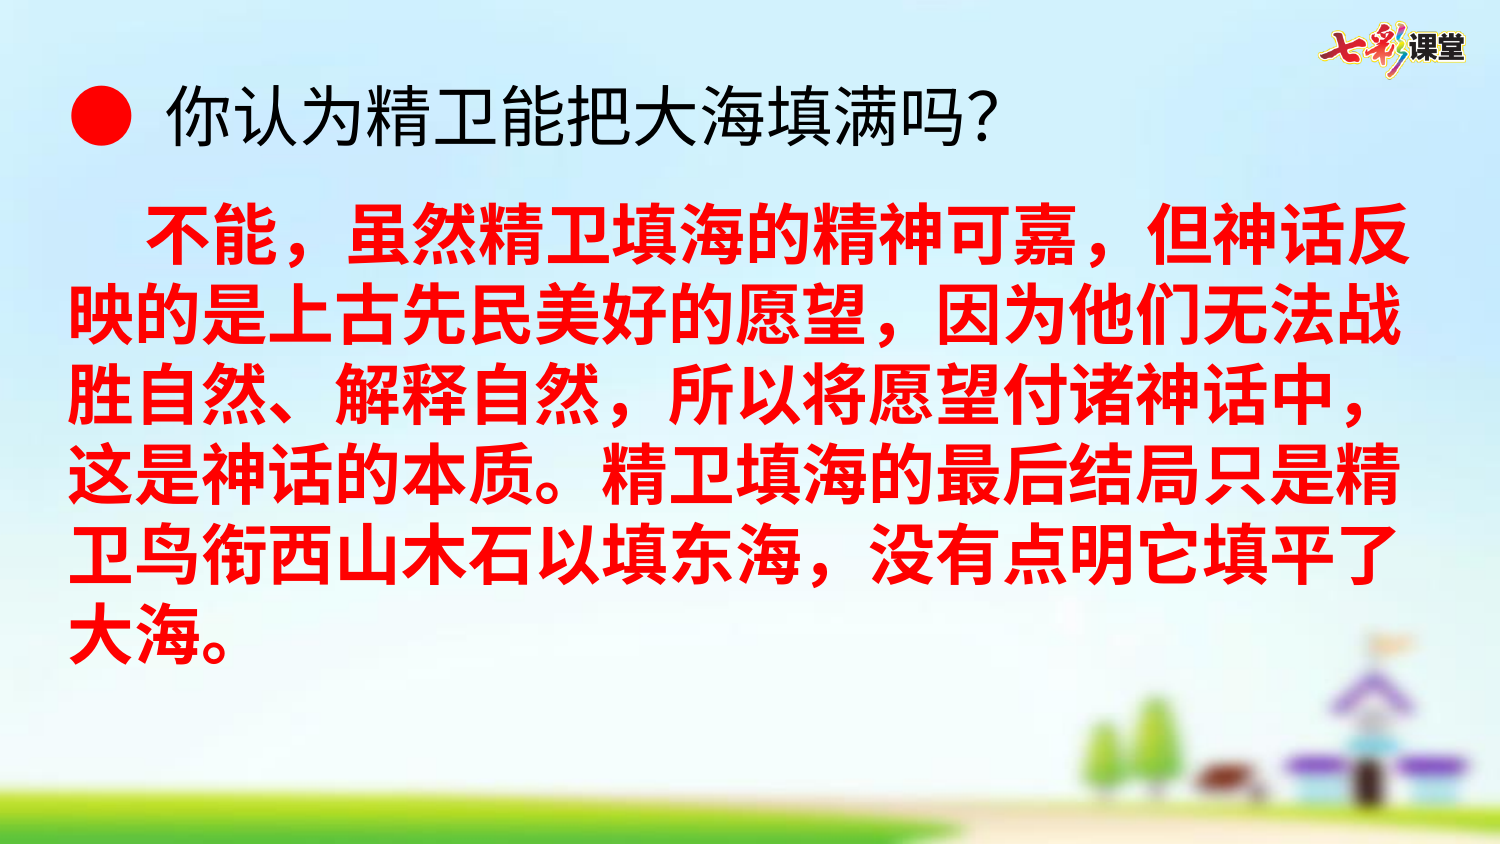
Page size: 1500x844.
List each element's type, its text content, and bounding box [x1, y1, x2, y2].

text_box ● 你认为精卫能把大海填满吗？ [53, 67, 1093, 163]
picture [0, 0, 1500, 844]
text_box 不能，虽然精卫填海的精神可嘉，但神话反映的是上古先民美好的愿望，因为他们无法战胜自然、解释自然，所以将愿望付诸神话中，这是神话的本质。精卫填海的最后结局只是精卫鸟衔西山木石以填东海，没有点明它填平了大海。 [53, 185, 1462, 681]
